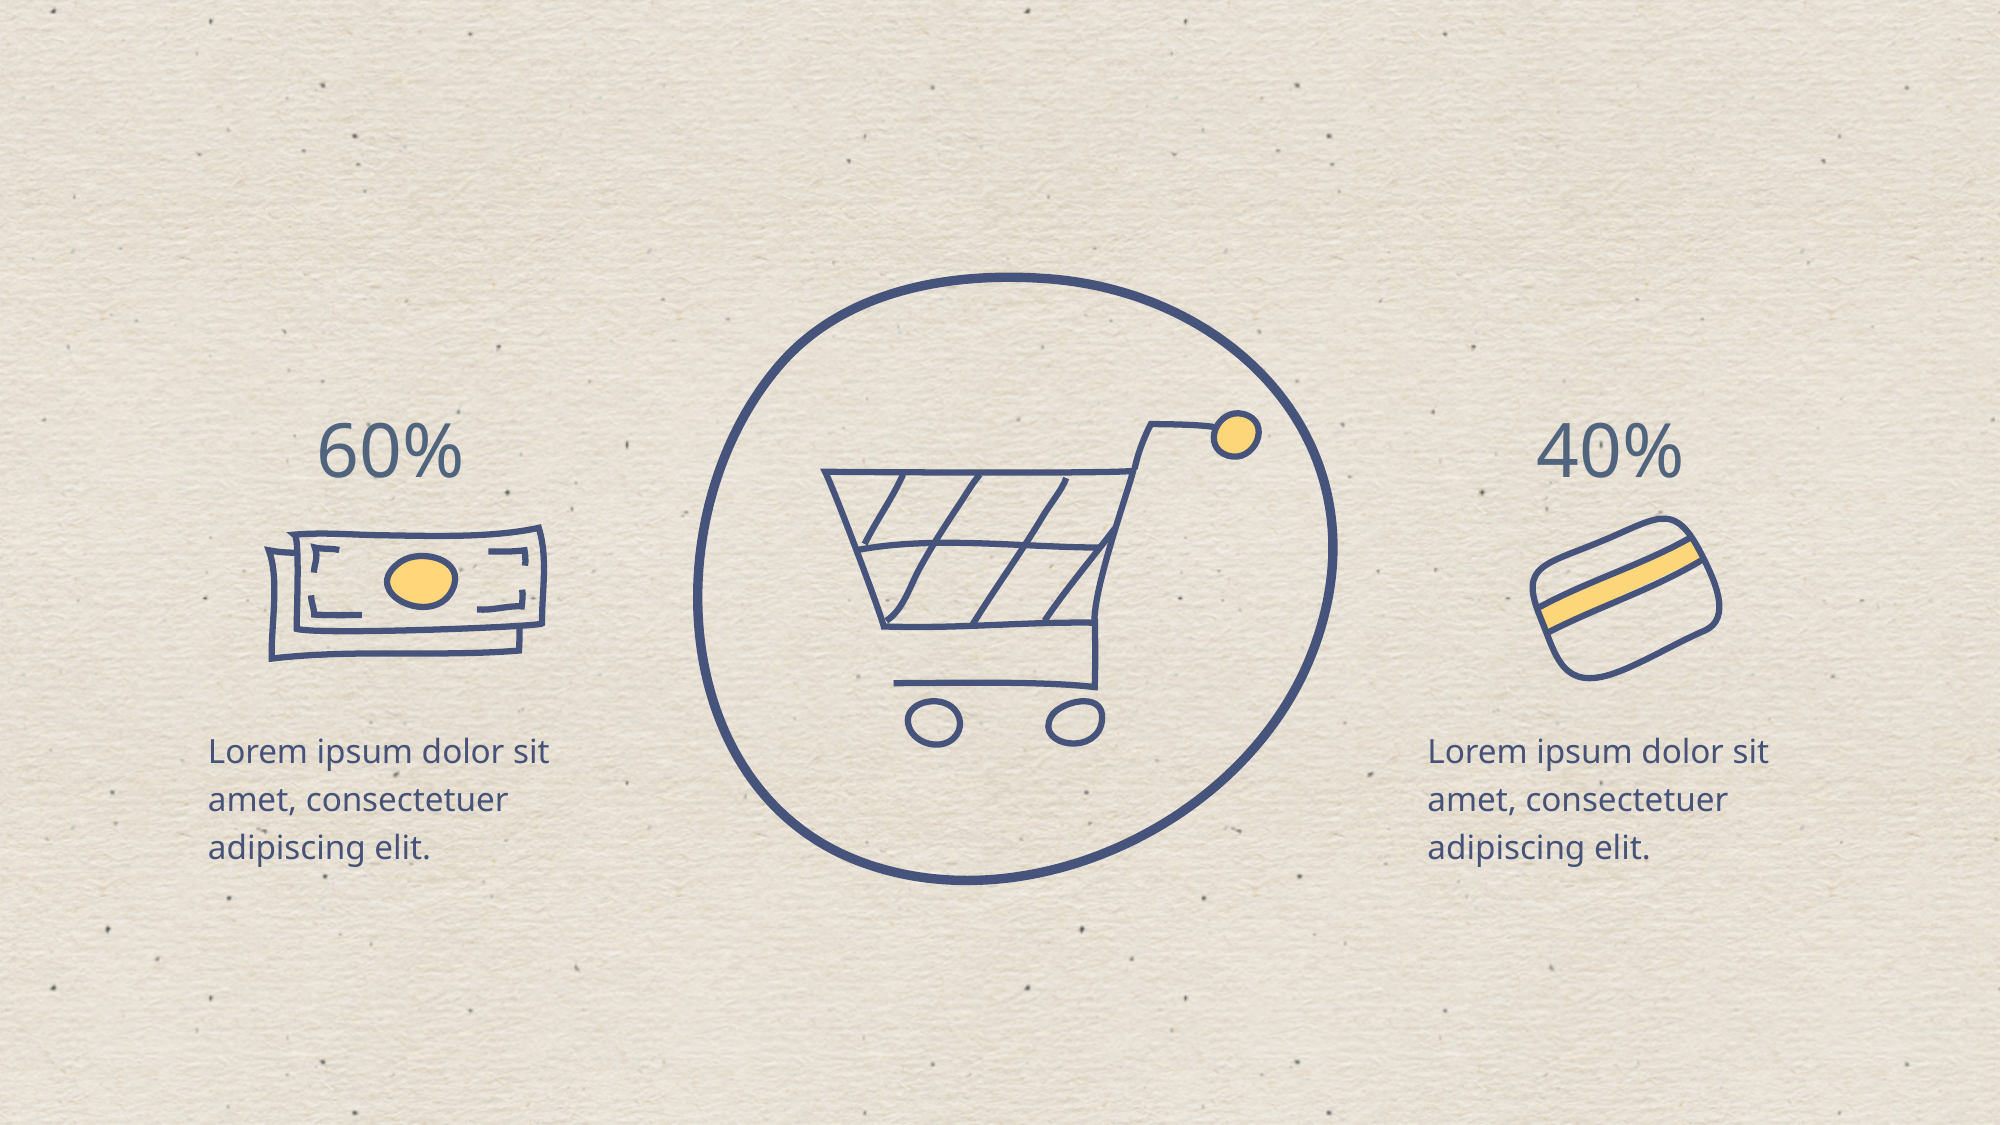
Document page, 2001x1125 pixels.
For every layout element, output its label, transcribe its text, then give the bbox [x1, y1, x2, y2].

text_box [1532, 518, 1720, 679]
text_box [268, 527, 544, 659]
text_box Lorem ipsum dolor sit amet, consectetuer adipiscing elit. [201, 715, 612, 873]
text_box 60% [301, 394, 480, 500]
picture [0, 0, 2000, 1125]
text_box Lorem ipsum dolor sit amet, consectetuer adipiscing elit. [1421, 715, 1831, 873]
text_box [825, 413, 1259, 745]
text_box 40% [1521, 394, 1700, 500]
text_box [697, 277, 1333, 881]
